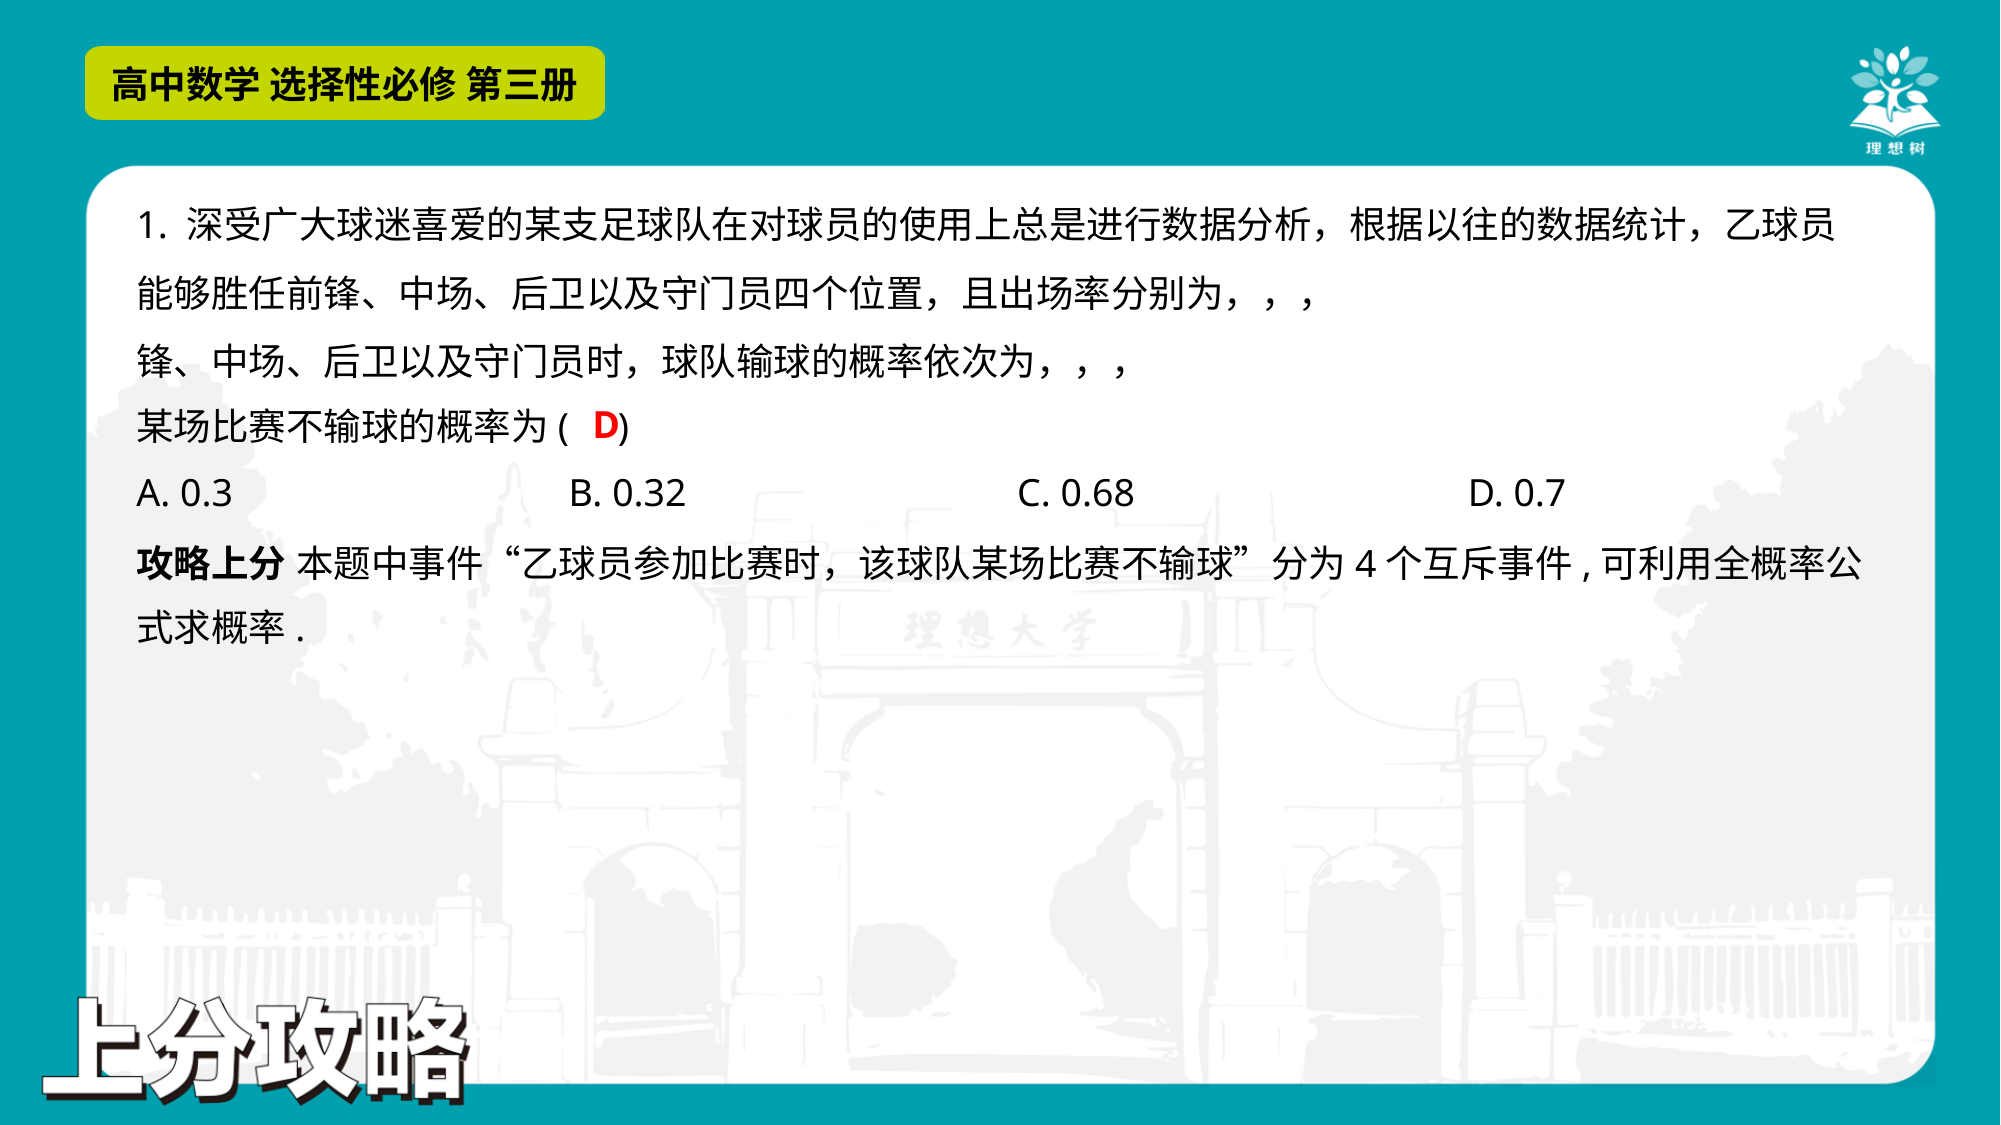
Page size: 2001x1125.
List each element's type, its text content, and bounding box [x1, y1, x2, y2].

text_box A. 0.3 B. 0.32 C. 0.68 D. 0.7 [136, 446, 1865, 506]
text_box 攻略上分 本题中事件“乙球员参加比赛时，该球队某场比赛不输球”分为4个互斥事件,可利用全概率公 式求概率. [136, 515, 1865, 643]
text_box D [579, 381, 634, 440]
picture [0, 0, 2000, 1125]
